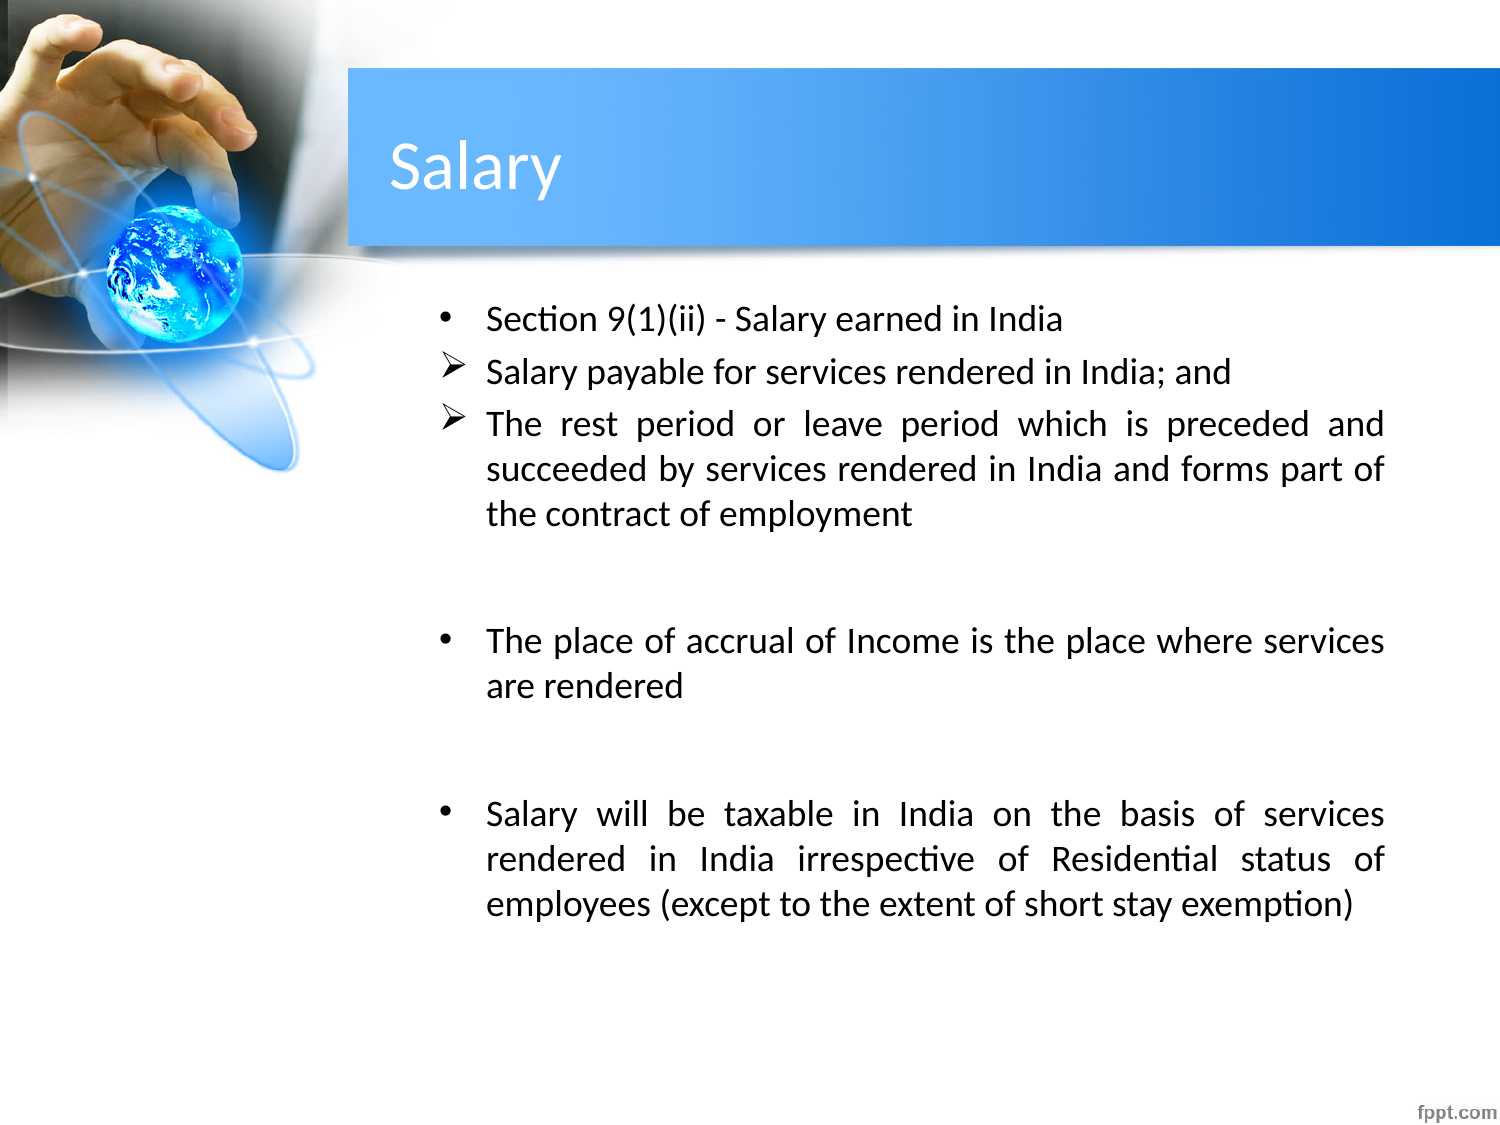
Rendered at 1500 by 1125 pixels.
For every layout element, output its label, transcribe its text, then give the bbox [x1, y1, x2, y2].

title Salary [374, 111, 1452, 212]
picture [0, 0, 1500, 1125]
list Section 9(1)(ii) - Salary earned in India Salary payable for services rendered in India; and The rest period or leave period which is preceded and succeeded by services rendered in India and forms part of the contract of employment The place of accrual of Income is the place where services are rendered Salary will be taxable in India on the basis of services rendered in India irrespective of Residential status of employees (except to the extent of short stay exemption) [349, 286, 1402, 1039]
